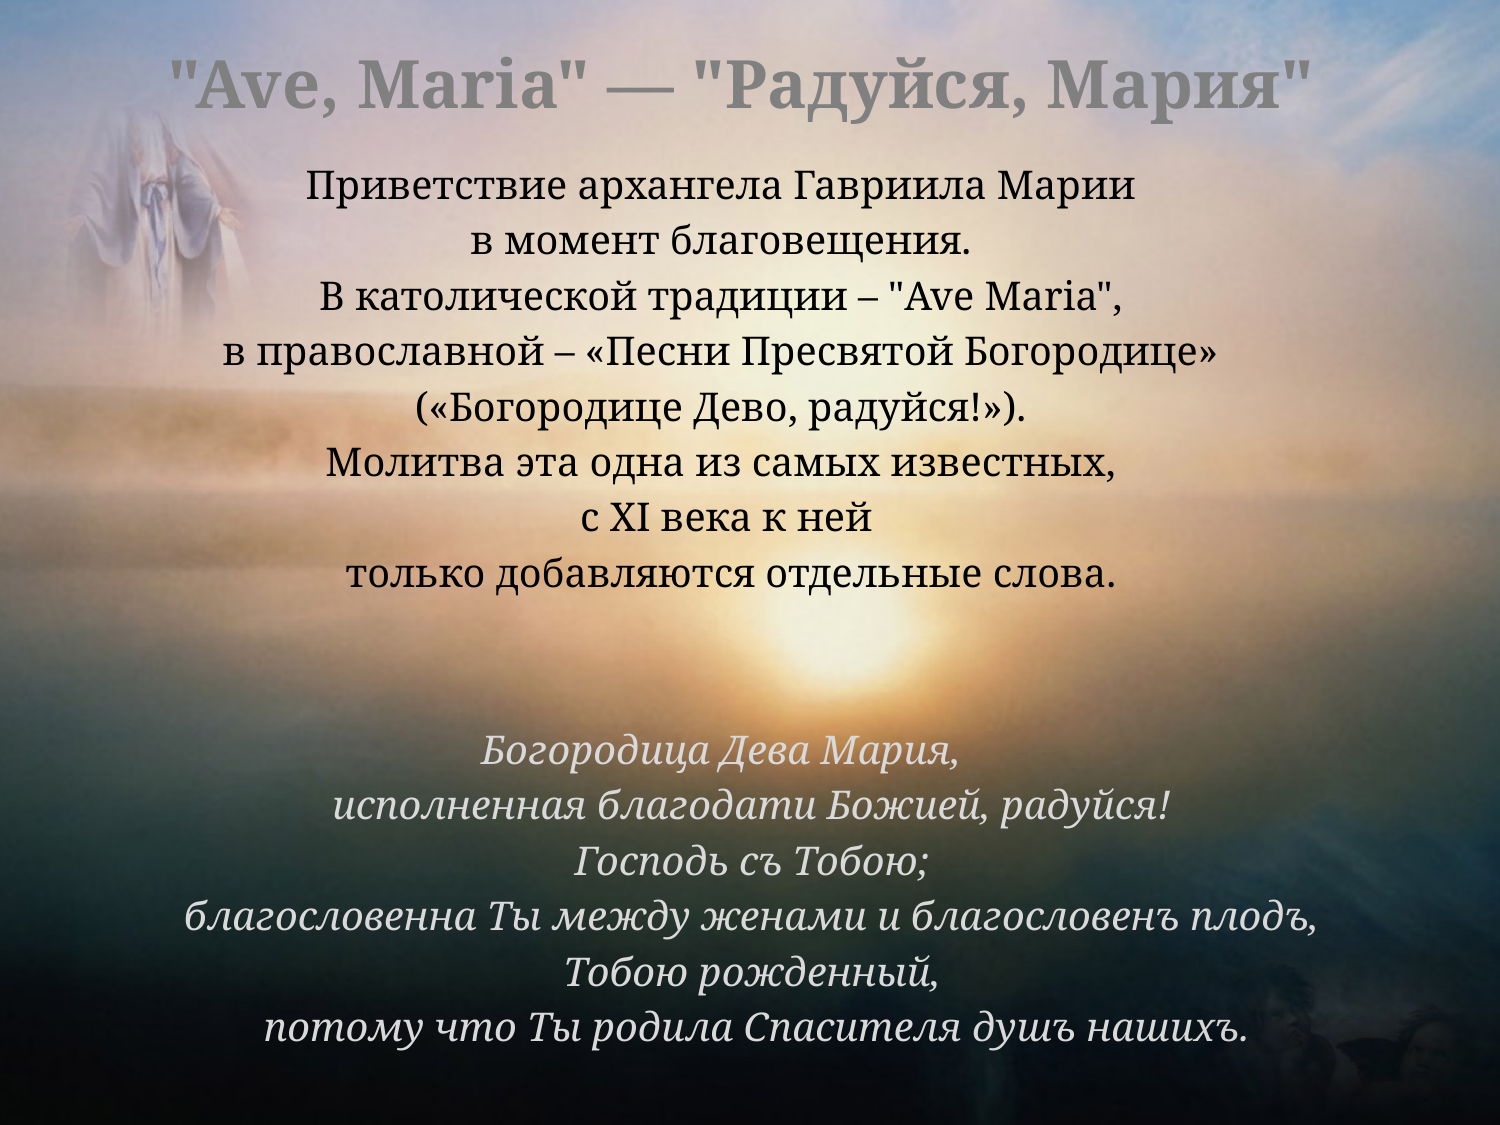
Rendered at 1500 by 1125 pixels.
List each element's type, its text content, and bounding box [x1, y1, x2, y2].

picture [0, 0, 1500, 1125]
title "Ave, Maria" — "Радуйся, Мария" [345, 23, 1425, 141]
list Приветствие архангела Гавриила Марии в момент благовещения. В католической традиции – "Ave Maria", в православной – «Песни Пресвятой Богородице» («Богородице Дево, радуйся!»). Молитва эта одна из самых известных, с XI века к ней только добавляются отдельные слова. Богородица Дева Мария, исполненная благодати Божией, радуйся! Господь съ Тобою; благословенна Ты между женами и благословенъ плодъ, Тобою рожденный, потому что Ты родила Спасителя душъ нашихъ. [105, 152, 1348, 1067]
